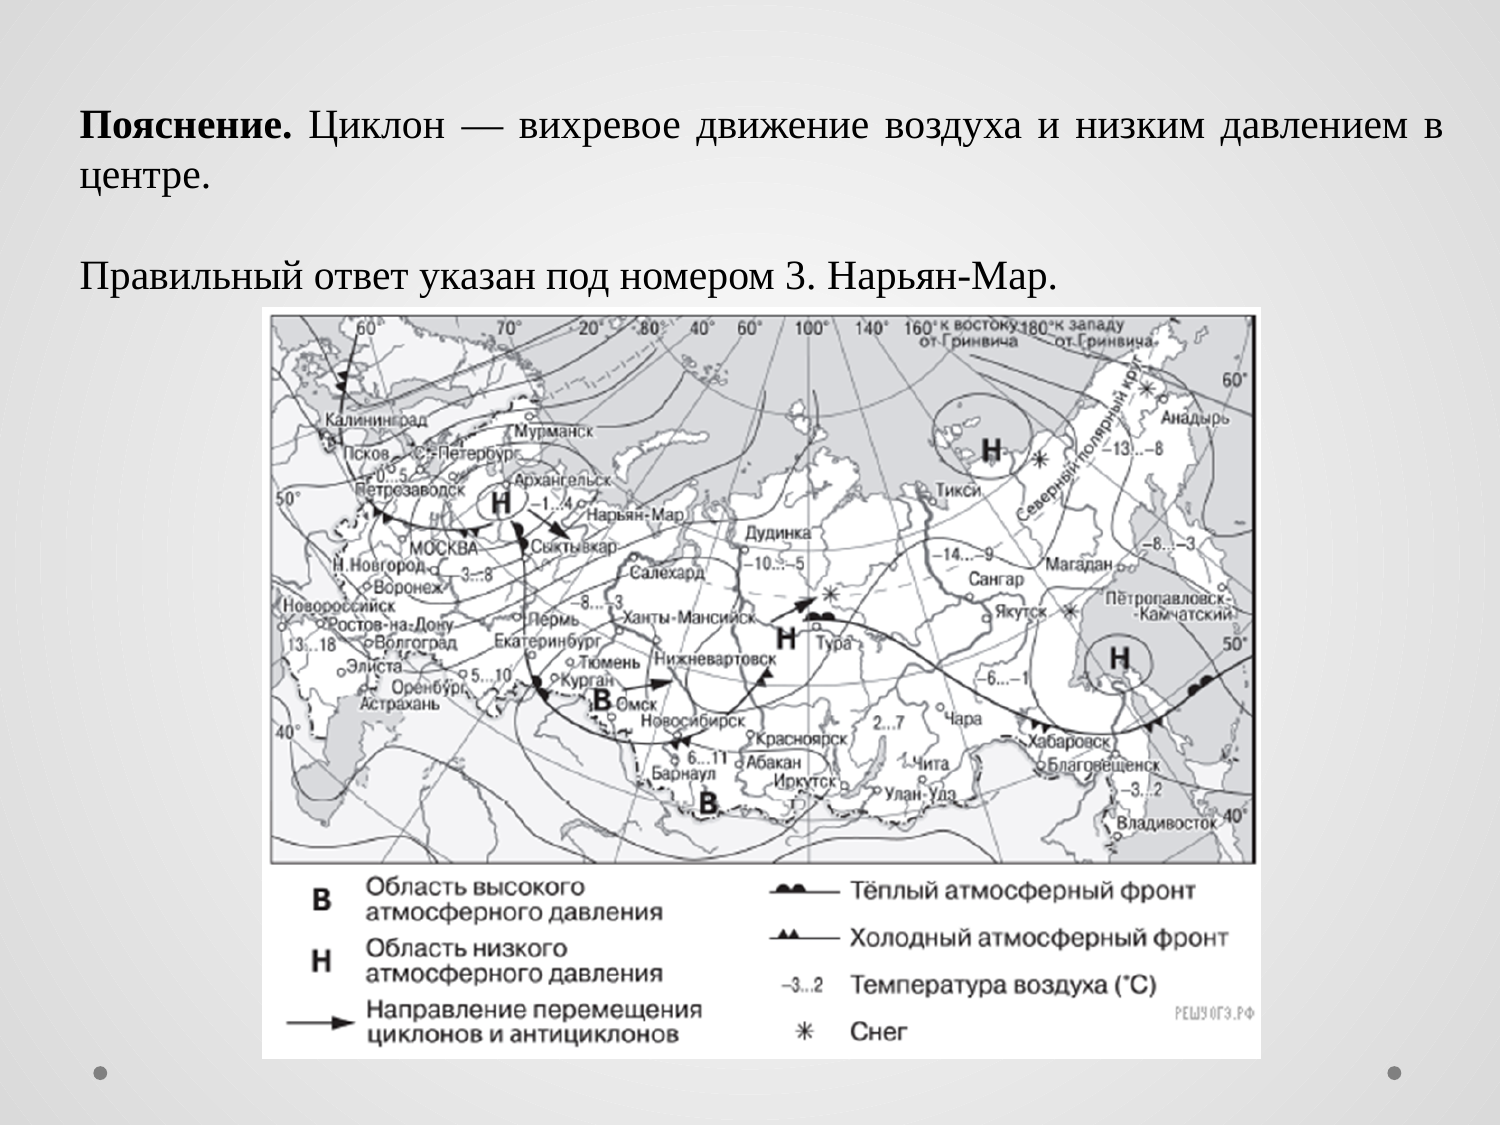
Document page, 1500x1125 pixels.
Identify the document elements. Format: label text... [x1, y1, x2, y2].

picture [262, 306, 1261, 1060]
text_box Пояснение. Циклон — вихревое движение воздуха и низким давлением в центре. Правильный ответ указан под номером 3. Нарьян-Мар. [64, 89, 1459, 305]
